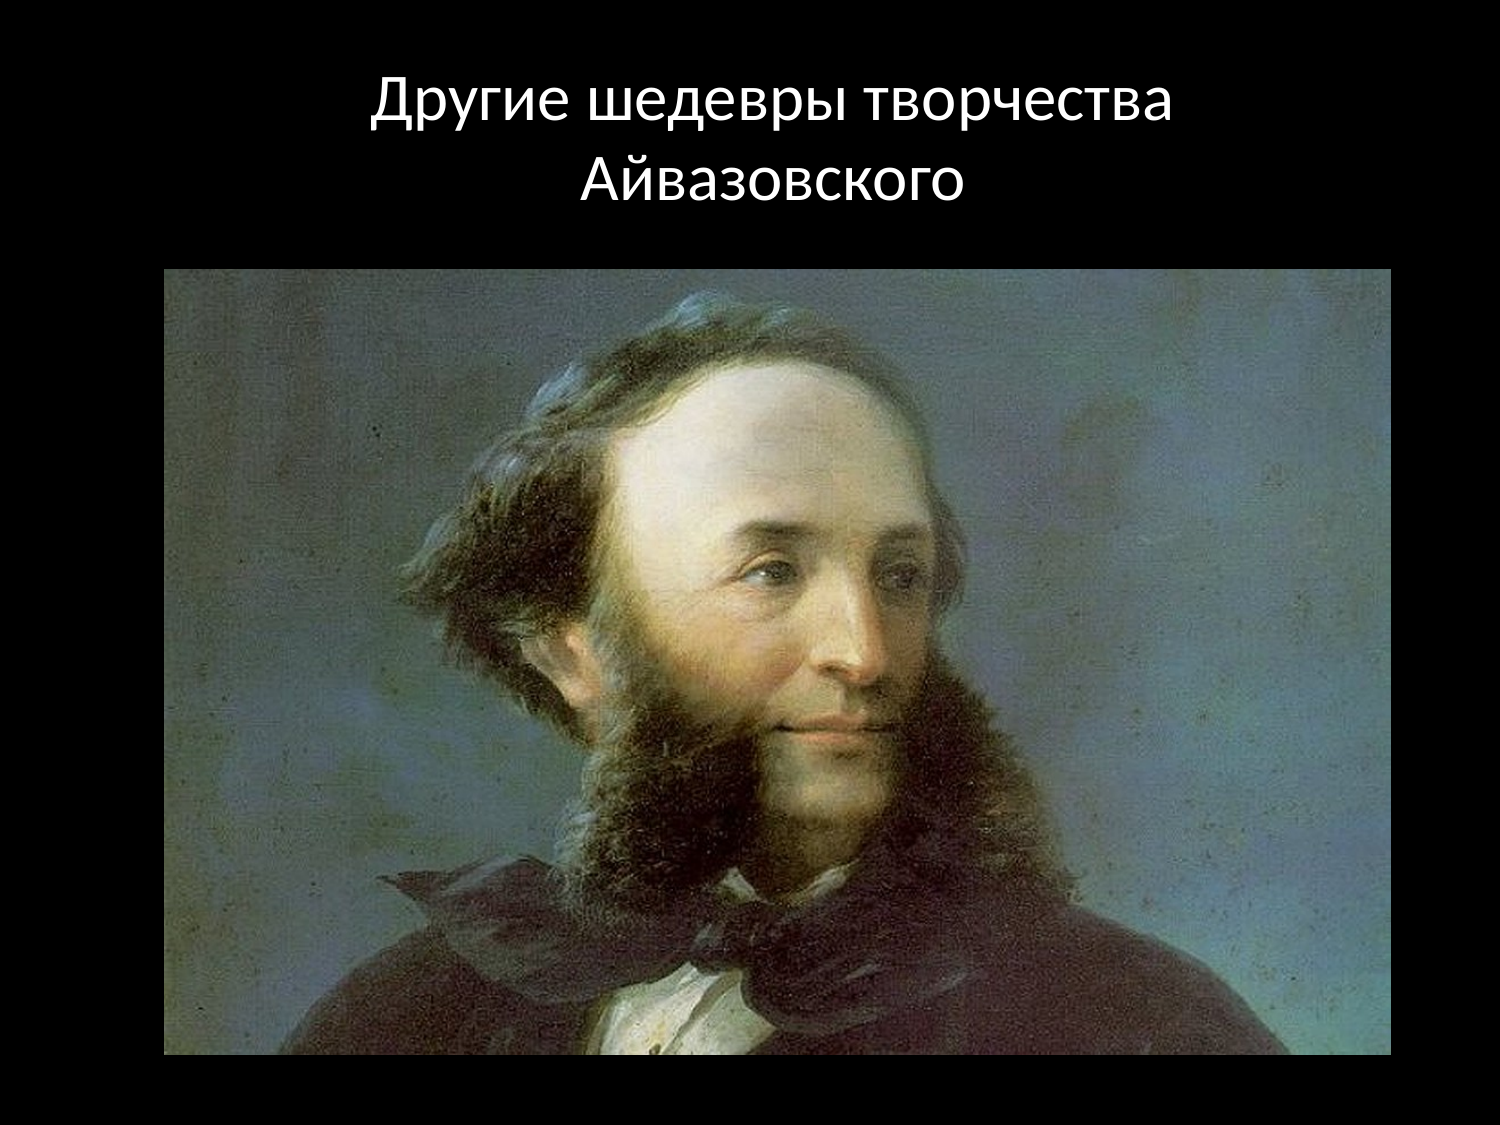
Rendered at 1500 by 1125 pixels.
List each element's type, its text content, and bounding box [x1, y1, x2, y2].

title Другие шедевры творчества Айвазовского [199, 45, 1348, 223]
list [163, 269, 1392, 1055]
